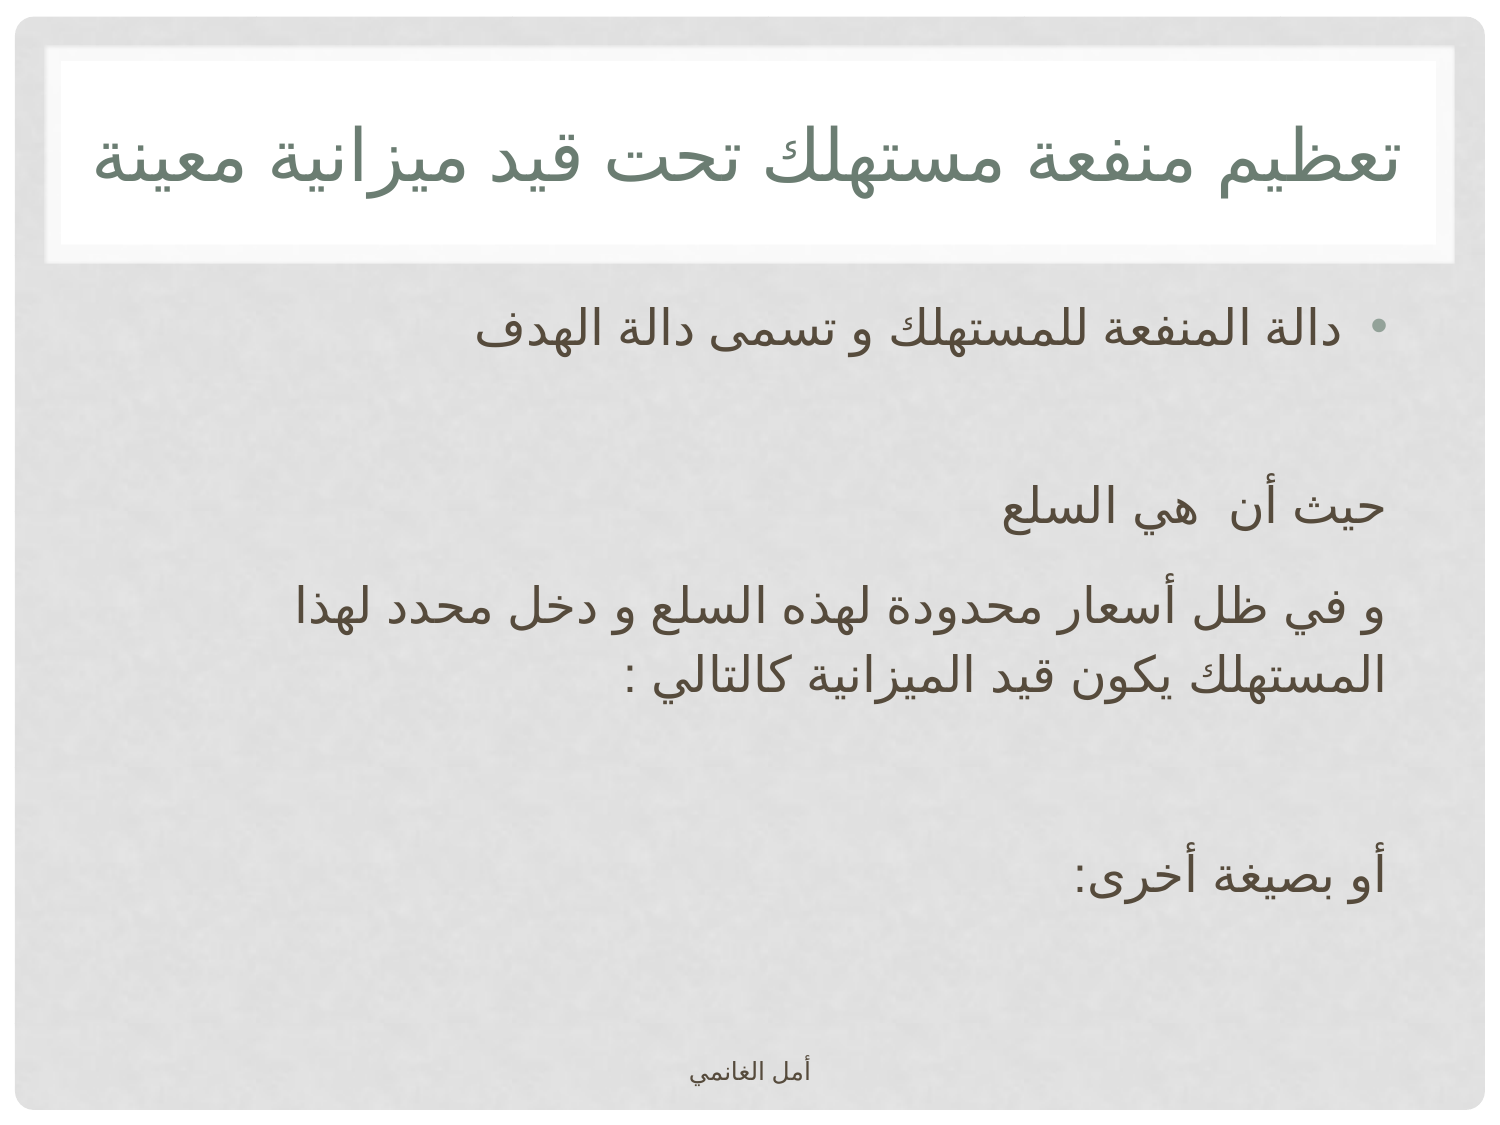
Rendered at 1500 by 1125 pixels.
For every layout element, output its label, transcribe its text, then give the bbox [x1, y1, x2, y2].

footer أمل الغانمي [512, 1042, 988, 1103]
title تعظيم منفعة مستهلك تحت قيد ميزانية معينة [69, 66, 1425, 238]
